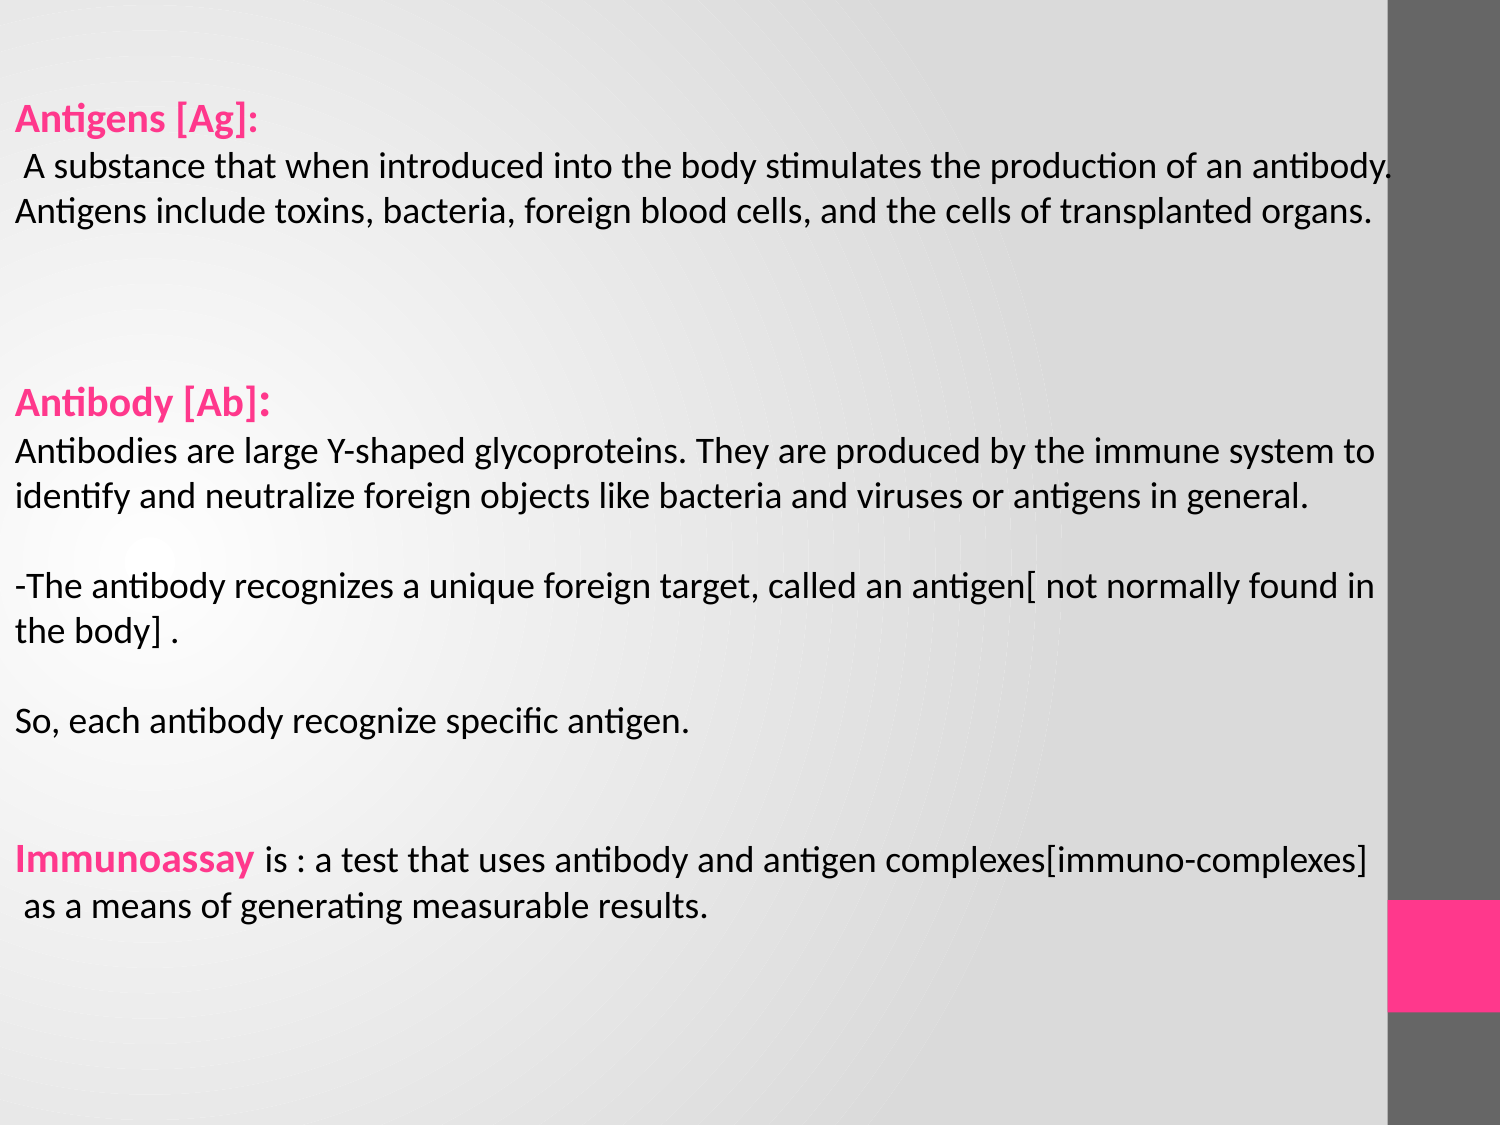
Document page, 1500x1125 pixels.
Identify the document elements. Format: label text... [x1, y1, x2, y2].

text_box Antigens [Ag]: A substance that when introduced into the body stimulates the production of an antibody. Antigens include toxins, bacteria, foreign blood cells, and the cells of transplanted organs. Antibody [Ab]: Antibodies are large Y-shaped glycoproteins. They are produced by the immune system to identify and neutralize foreign objects like bacteria and viruses or antigens in general. -The antibody recognizes a unique foreign target, called an antigen[ not normally found in the body] . So, each antibody recognize specific antigen. Immunoassay is : a test that uses antibody and antigen complexes[immuno-complexes] as a means of generating measurable results. [0, 83, 1447, 1024]
